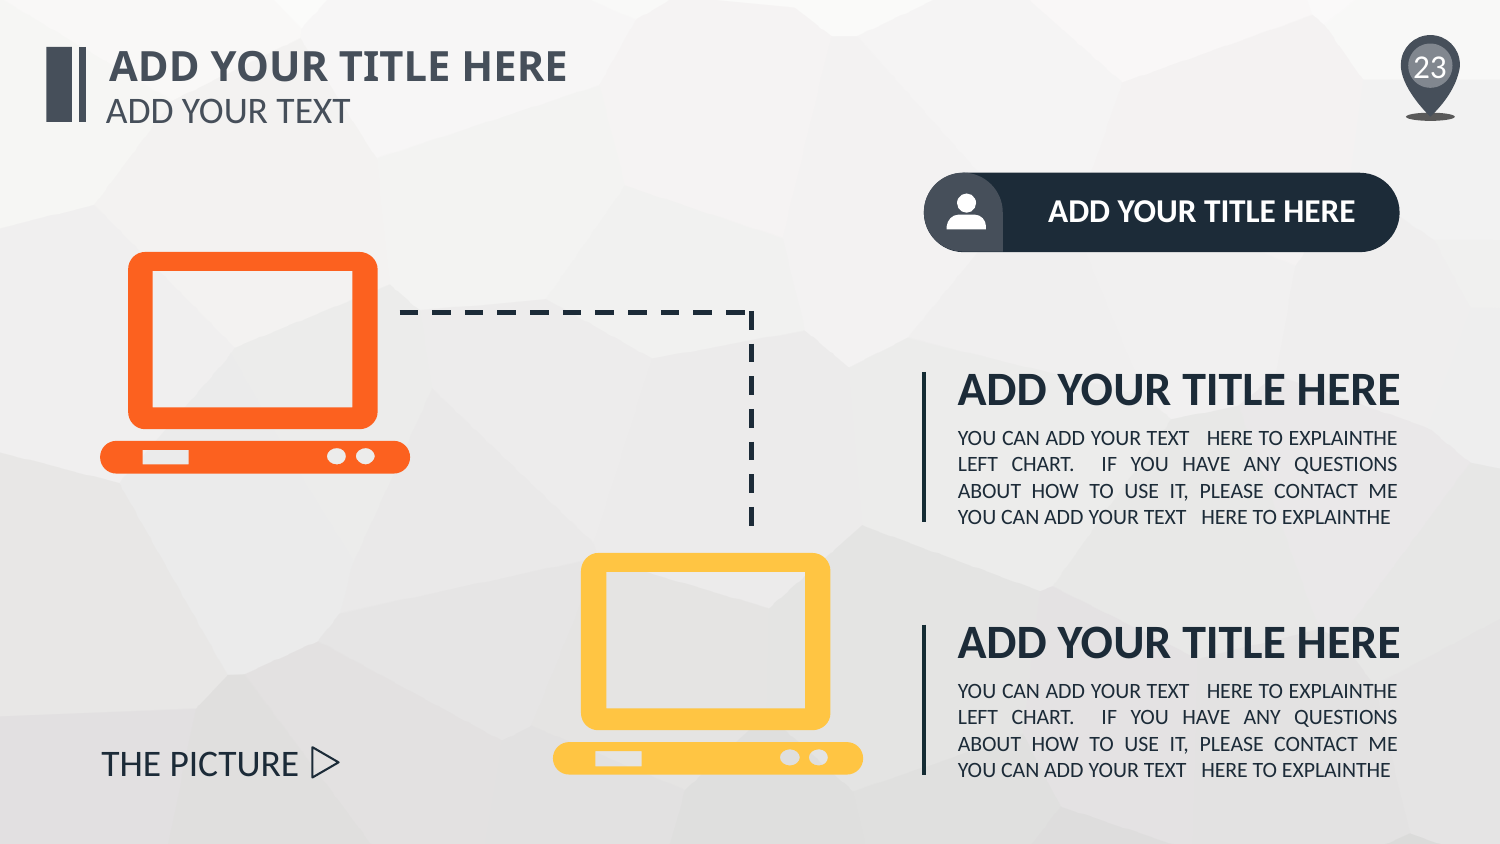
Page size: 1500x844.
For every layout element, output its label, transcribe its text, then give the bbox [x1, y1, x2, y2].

slide_number 23 [1254, 42, 1500, 88]
text_box ADD YOUR TITLE HERE [94, 32, 583, 97]
picture [0, 0, 1500, 844]
text_box YOU CAN ADD YOUR TEXT HERE TO EXPLAINTHE LEFT CHART. IF YOU HAVE ANY QUESTIONS ABOUT HOW TO USE IT, PLEASE CONTACT ME YOU CAN ADD YOUR TEXT HERE TO EXPLAINTHE [943, 423, 1413, 537]
text_box [953, 170, 1402, 255]
text_box YOU CAN ADD YOUR TEXT HERE TO EXPLAINTHE LEFT CHART. IF YOU HAVE ANY QUESTIONS ABOUT HOW TO USE IT, PLEASE CONTACT ME YOU CAN ADD YOUR TEXT HERE TO EXPLAINTHE [943, 675, 1413, 789]
text_box [923, 172, 1282, 253]
text_box ADD YOUR TITLE HERE [1033, 182, 1379, 237]
text_box [957, 193, 977, 213]
text_box ADD YOUR TEXT [91, 78, 366, 139]
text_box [399, 310, 753, 540]
text_box ADD YOUR TITLE HERE [942, 602, 1428, 675]
text_box [44, 45, 74, 124]
text_box ADD YOUR TITLE HERE [942, 349, 1428, 423]
text_box [946, 214, 986, 230]
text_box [99, 251, 864, 775]
text_box [923, 172, 1003, 252]
text_box THE PICTURE [86, 731, 315, 792]
